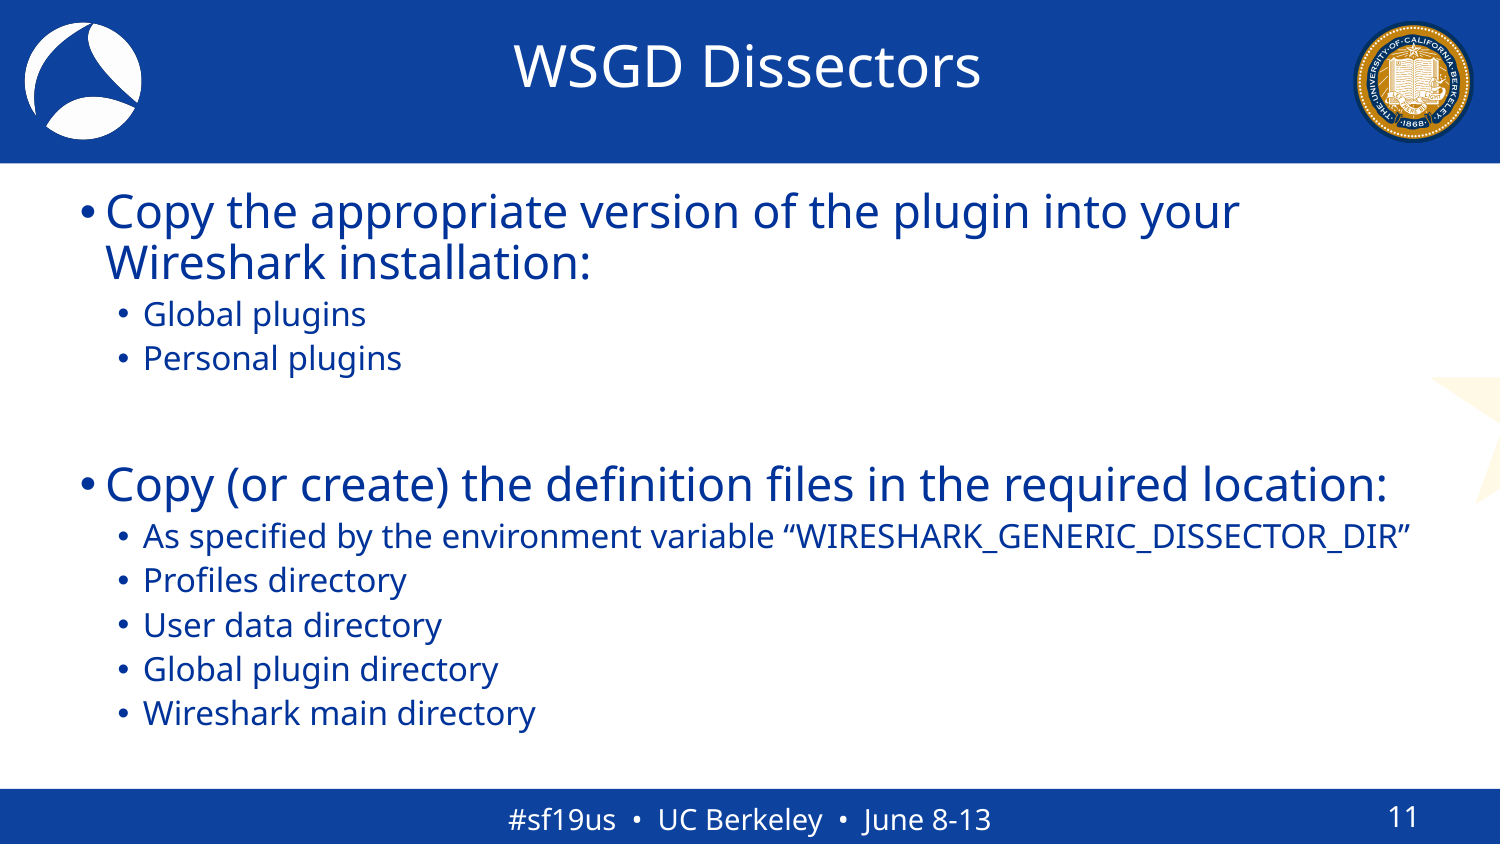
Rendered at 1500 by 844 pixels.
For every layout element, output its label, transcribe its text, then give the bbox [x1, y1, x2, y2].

picture [24, 22, 142, 140]
picture [1353, 21, 1474, 143]
list WSGD Dissectors [147, 0, 1341, 139]
list Copy the appropriate version of the plugin into your Wireshark installation: Global plugins Personal plugins Copy (or create) the definition files in the required location: As specified by the environment variable “WIRESHARK_GENERIC_DISSECTOR_DIR” Profiles directory User data directory Global plugin directory Wireshark main directory [64, 173, 1436, 788]
